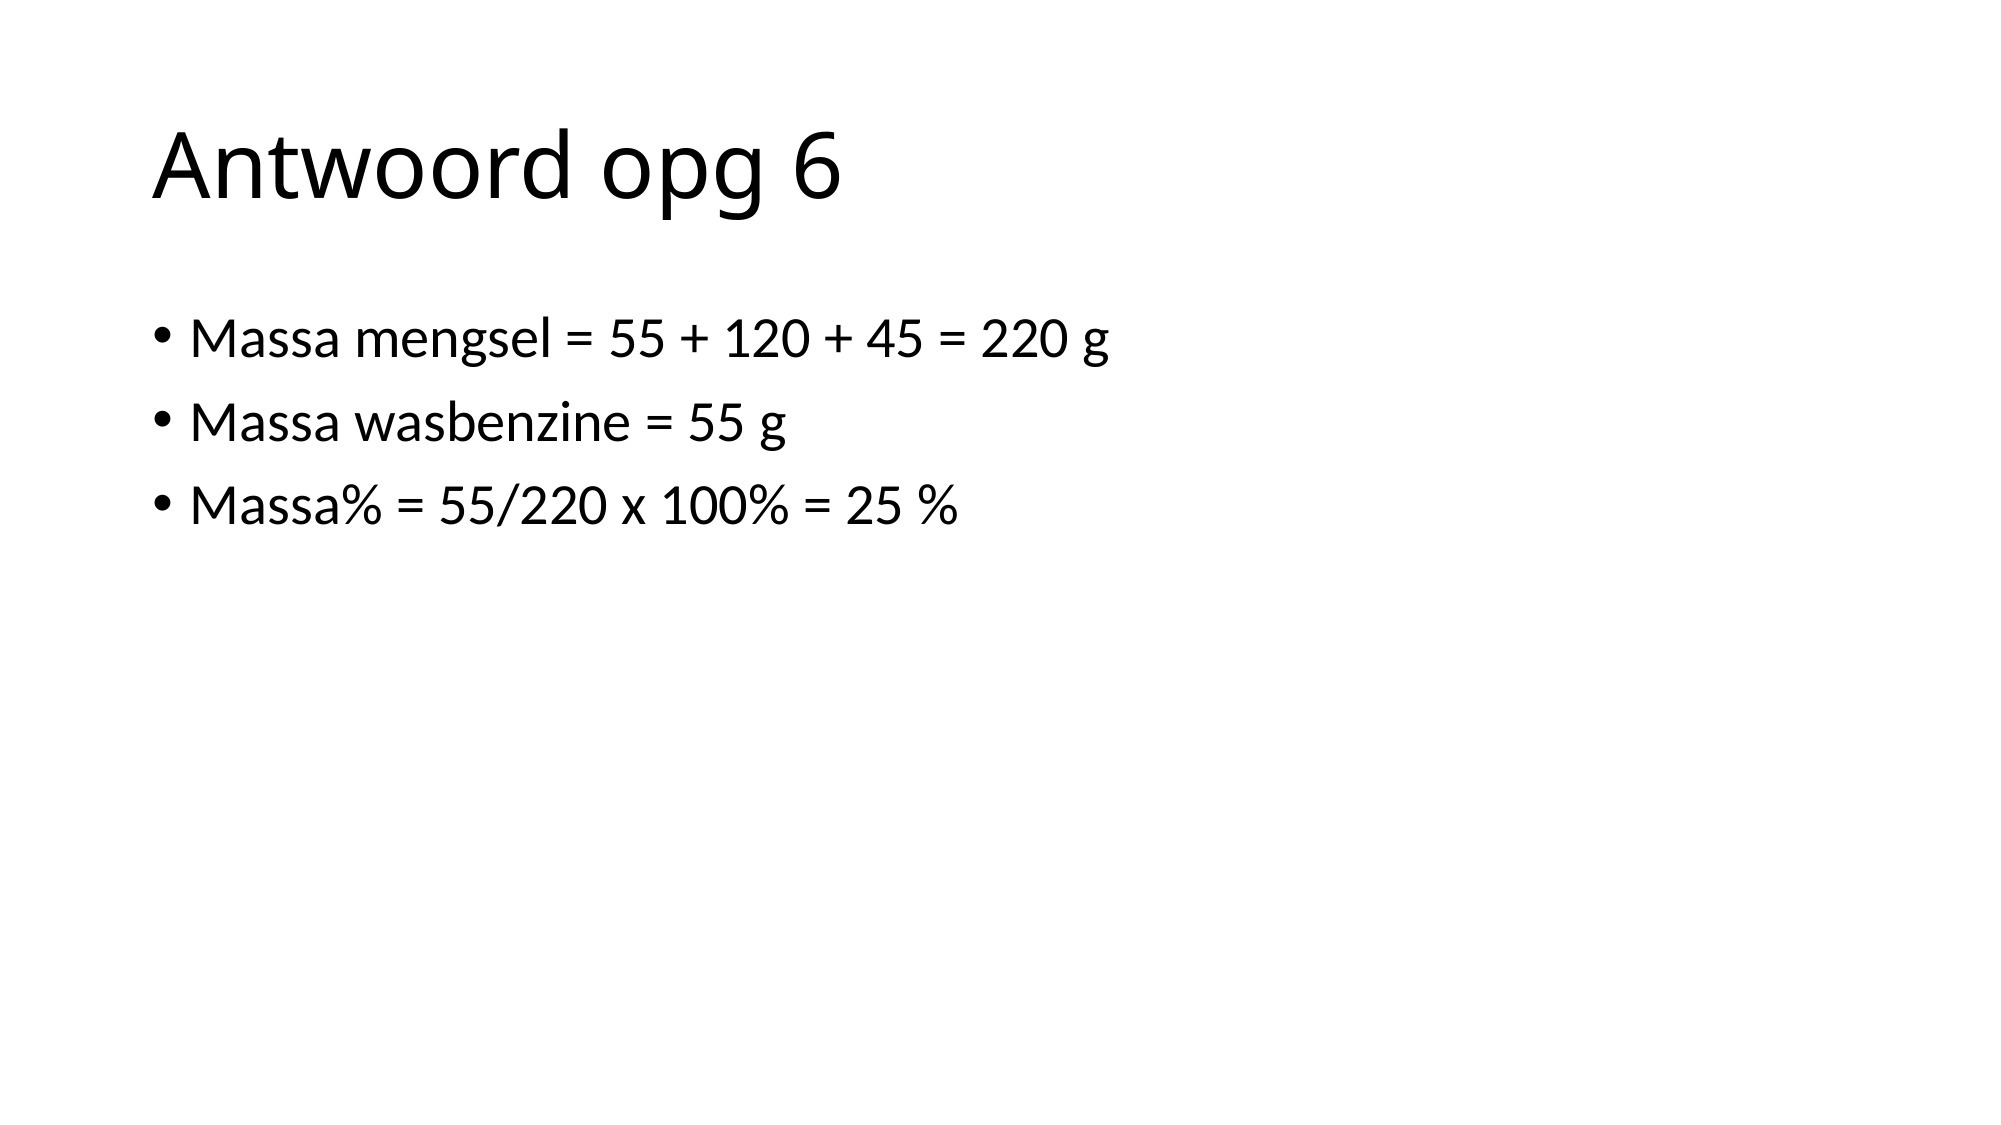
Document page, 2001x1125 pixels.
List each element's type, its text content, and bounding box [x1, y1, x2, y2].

title Antwoord opg 6 [137, 59, 1863, 278]
list Massa mengsel = 55 + 120 + 45 = 220 g Massa wasbenzine = 55 g Massa% = 55/220 x 100% = 25 % [137, 299, 1863, 1014]
